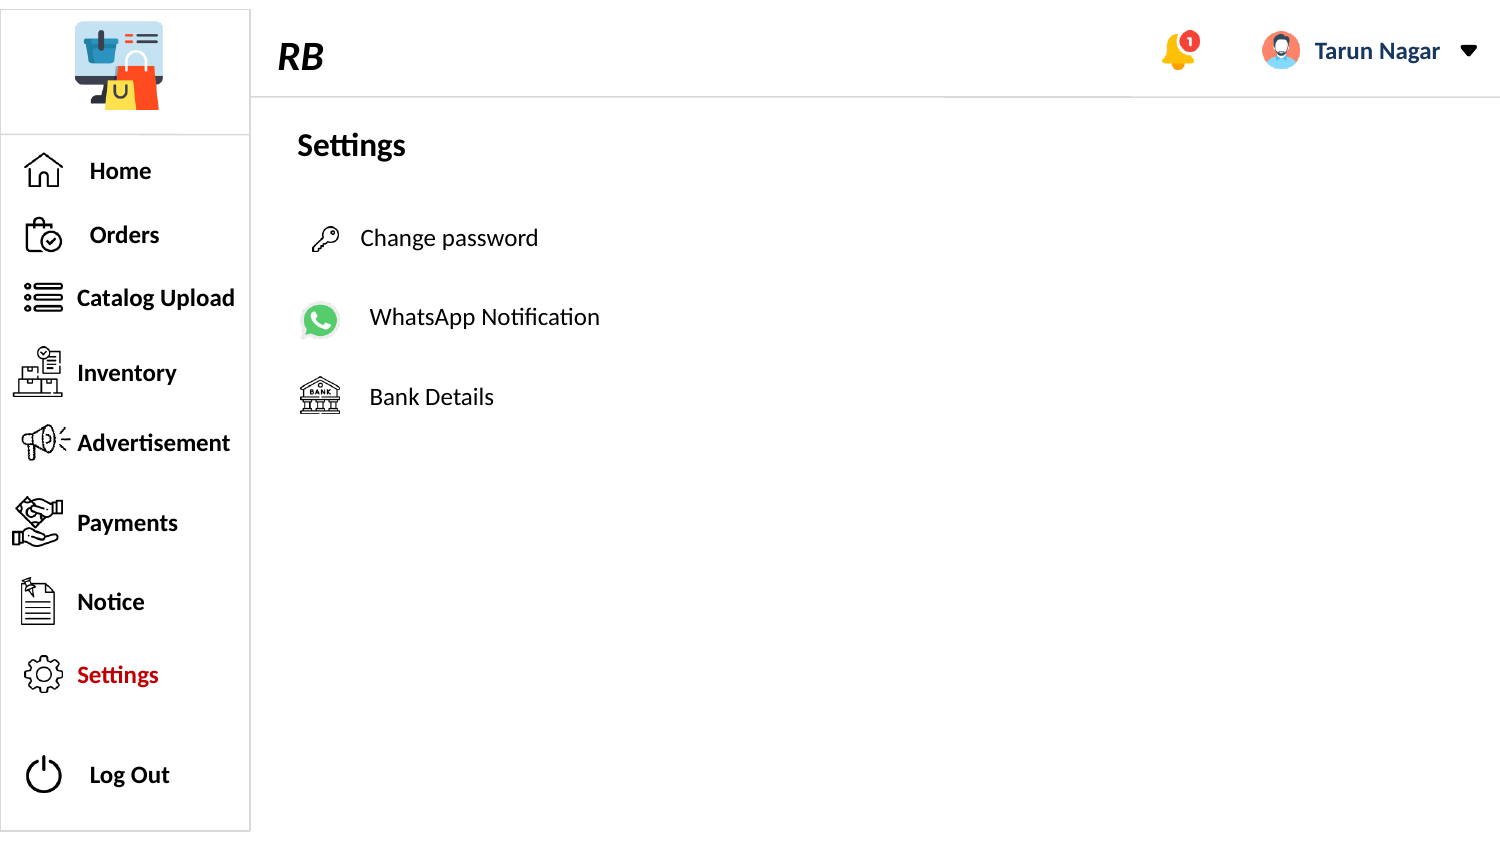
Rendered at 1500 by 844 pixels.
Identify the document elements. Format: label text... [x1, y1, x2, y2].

picture [312, 225, 340, 252]
picture [24, 655, 63, 694]
text_box Payments [65, 499, 238, 544]
picture [299, 300, 340, 339]
text_box Advertisement [69, 418, 263, 464]
text_box Notice [65, 578, 238, 623]
picture [12, 575, 63, 627]
text_box Inventory [65, 349, 238, 394]
text_box Log Out [75, 751, 250, 797]
picture [74, 21, 163, 110]
picture [24, 215, 63, 254]
picture [1162, 30, 1201, 70]
picture [24, 277, 63, 316]
text_box Orders [74, 211, 225, 257]
picture [24, 150, 63, 189]
text_box Tarun Nagar [1299, 27, 1475, 72]
text_box RB [262, 21, 375, 87]
picture [12, 496, 63, 548]
text_box Catalog Upload [62, 274, 275, 319]
text_box [0, 7, 252, 833]
picture [24, 755, 63, 794]
text_box Settings [62, 651, 238, 697]
picture [12, 346, 63, 398]
picture [299, 375, 340, 414]
text_box Settings [274, 116, 663, 171]
text_box [1460, 44, 1477, 57]
text_box Change password WhatsApp Notification Bank Details [287, 209, 650, 420]
picture [13, 410, 68, 474]
text_box Home [74, 146, 225, 192]
picture [1262, 30, 1301, 69]
